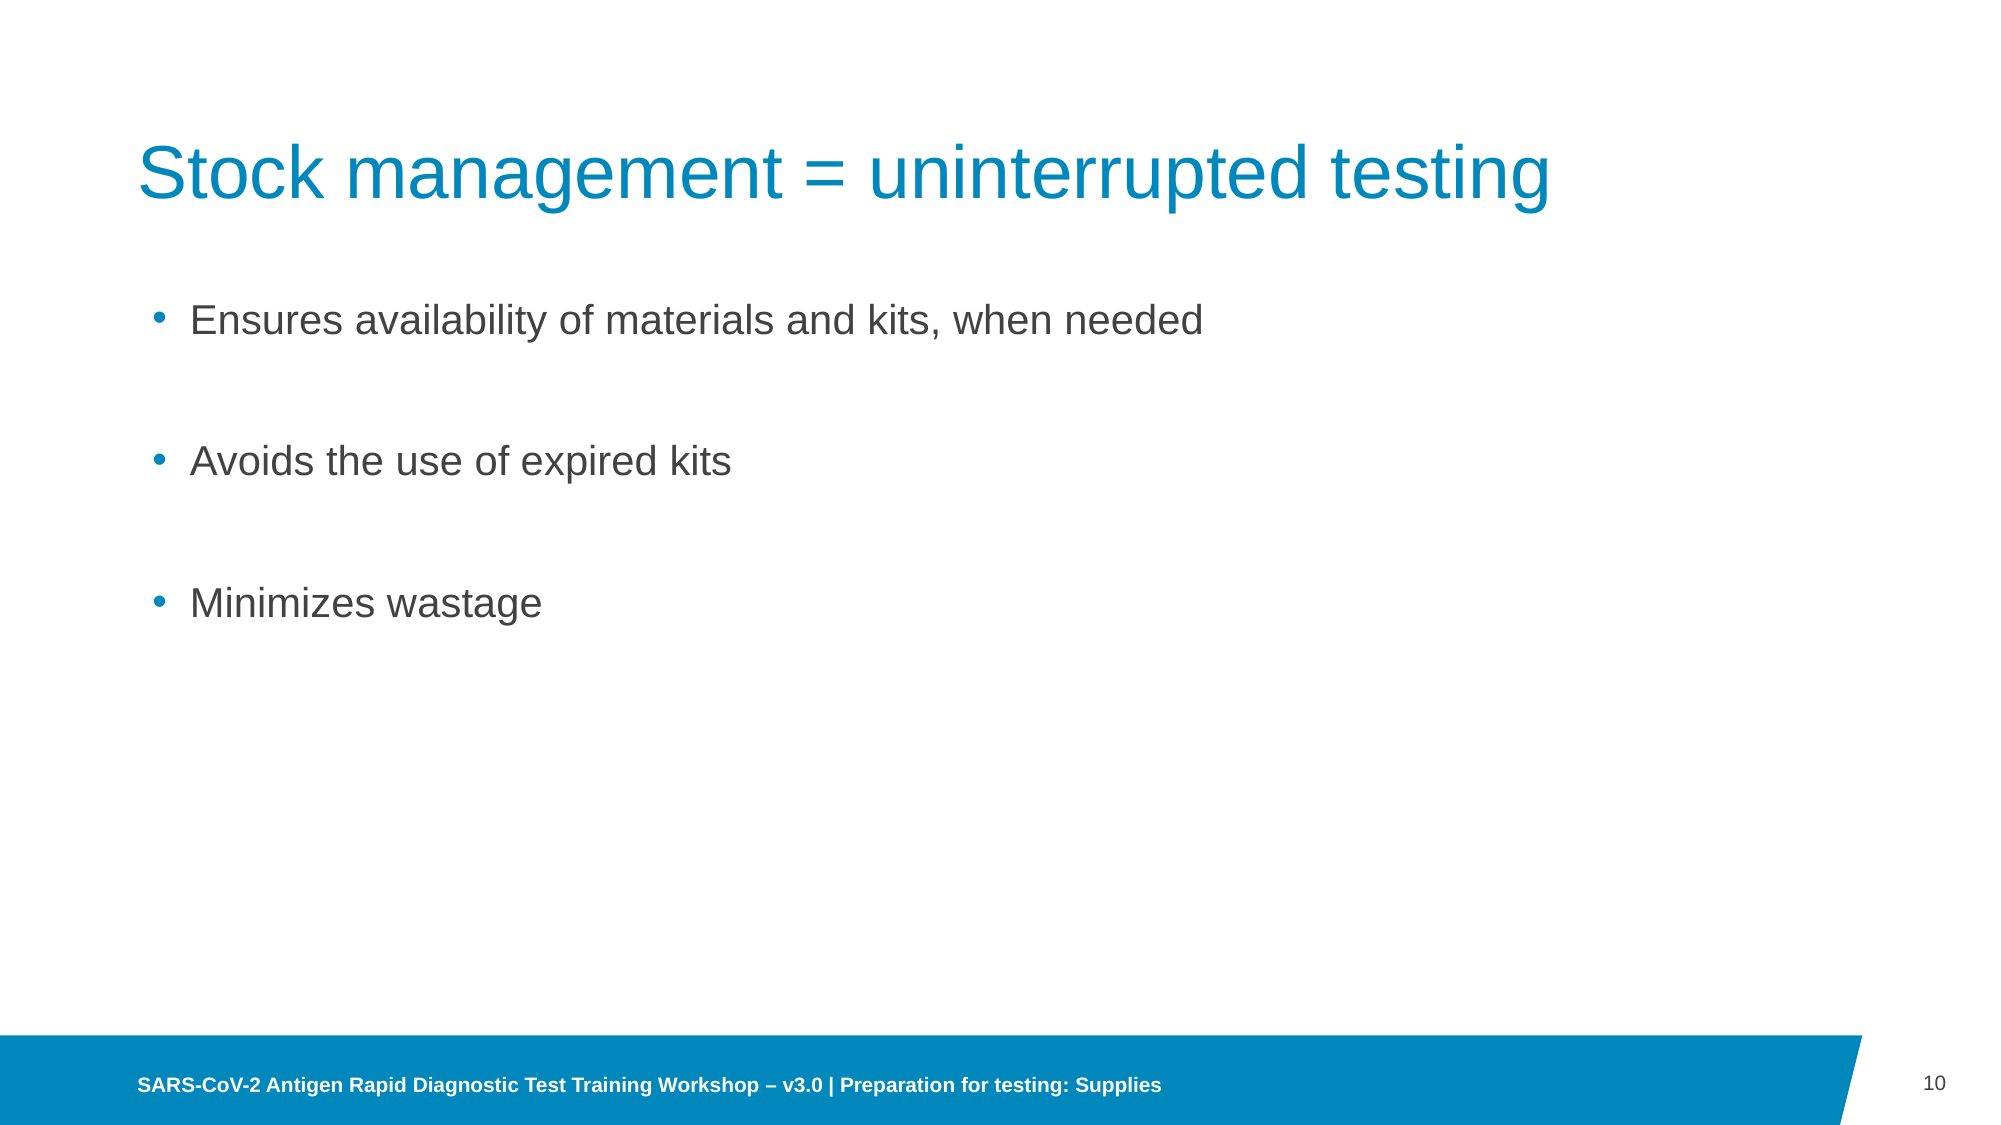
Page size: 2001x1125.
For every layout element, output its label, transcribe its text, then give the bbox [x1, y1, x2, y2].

list Ensures availability of materials and kits, when needed Avoids the use of expired kits Minimizes wastage [137, 284, 1863, 1014]
footer SARS-CoV-2 Antigen Rapid Diagnostic Test Training Workshop – v3.0 | Preparation for testing: Supplies [137, 1042, 1338, 1125]
slide_number 10 [1862, 1035, 1947, 1125]
title Stock management = uninterrupted testing [137, 59, 1863, 215]
